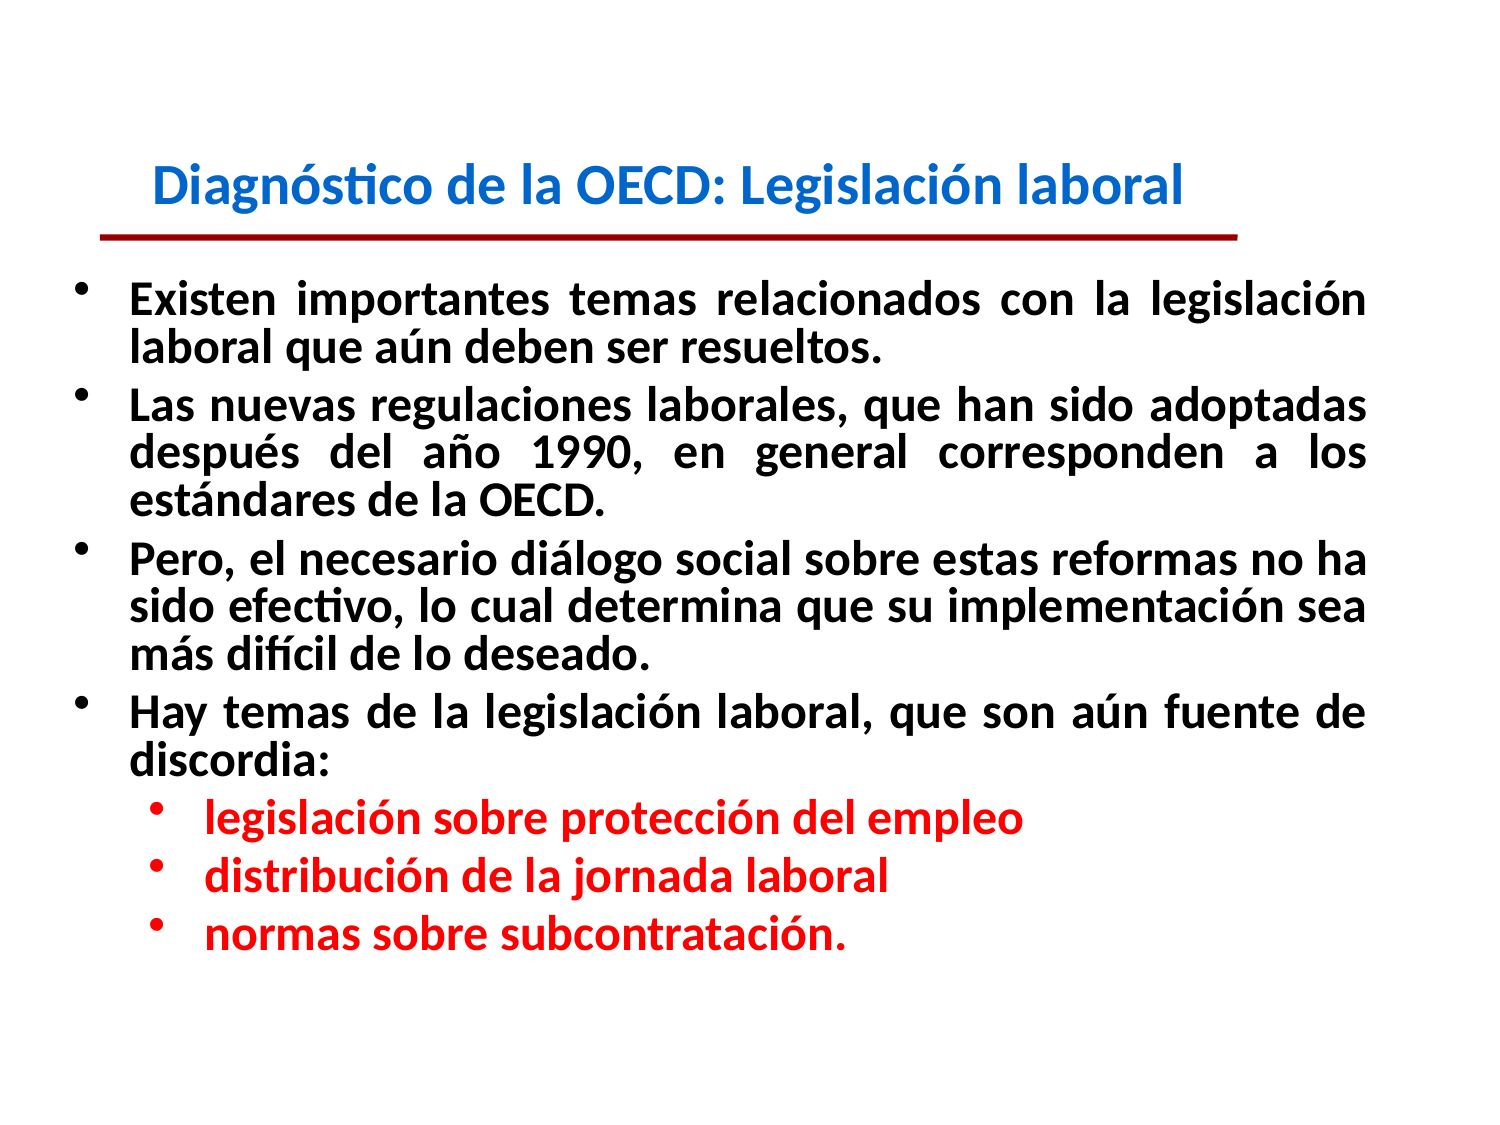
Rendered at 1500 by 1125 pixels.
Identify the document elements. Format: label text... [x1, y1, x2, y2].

text_box Diagnóstico de la OECD: Legislación laboral [137, 125, 1350, 238]
text_box Existen importantes temas relacionados con la legislación laboral que aún deben ser resueltos. Las nuevas regulaciones laborales, que han sido adoptadas después del año 1990, en general corresponden a los estándares de la OECD. Pero, el necesario diálogo social sobre estas reformas no ha sido efectivo, lo cual determina que su implementación sea más difícil de lo deseado. Hay temas de la legislación laboral, que son aún fuente de discordia: legislación sobre protección del empleo distribución de la jornada laboral normas sobre subcontratación. [58, 269, 1384, 1032]
